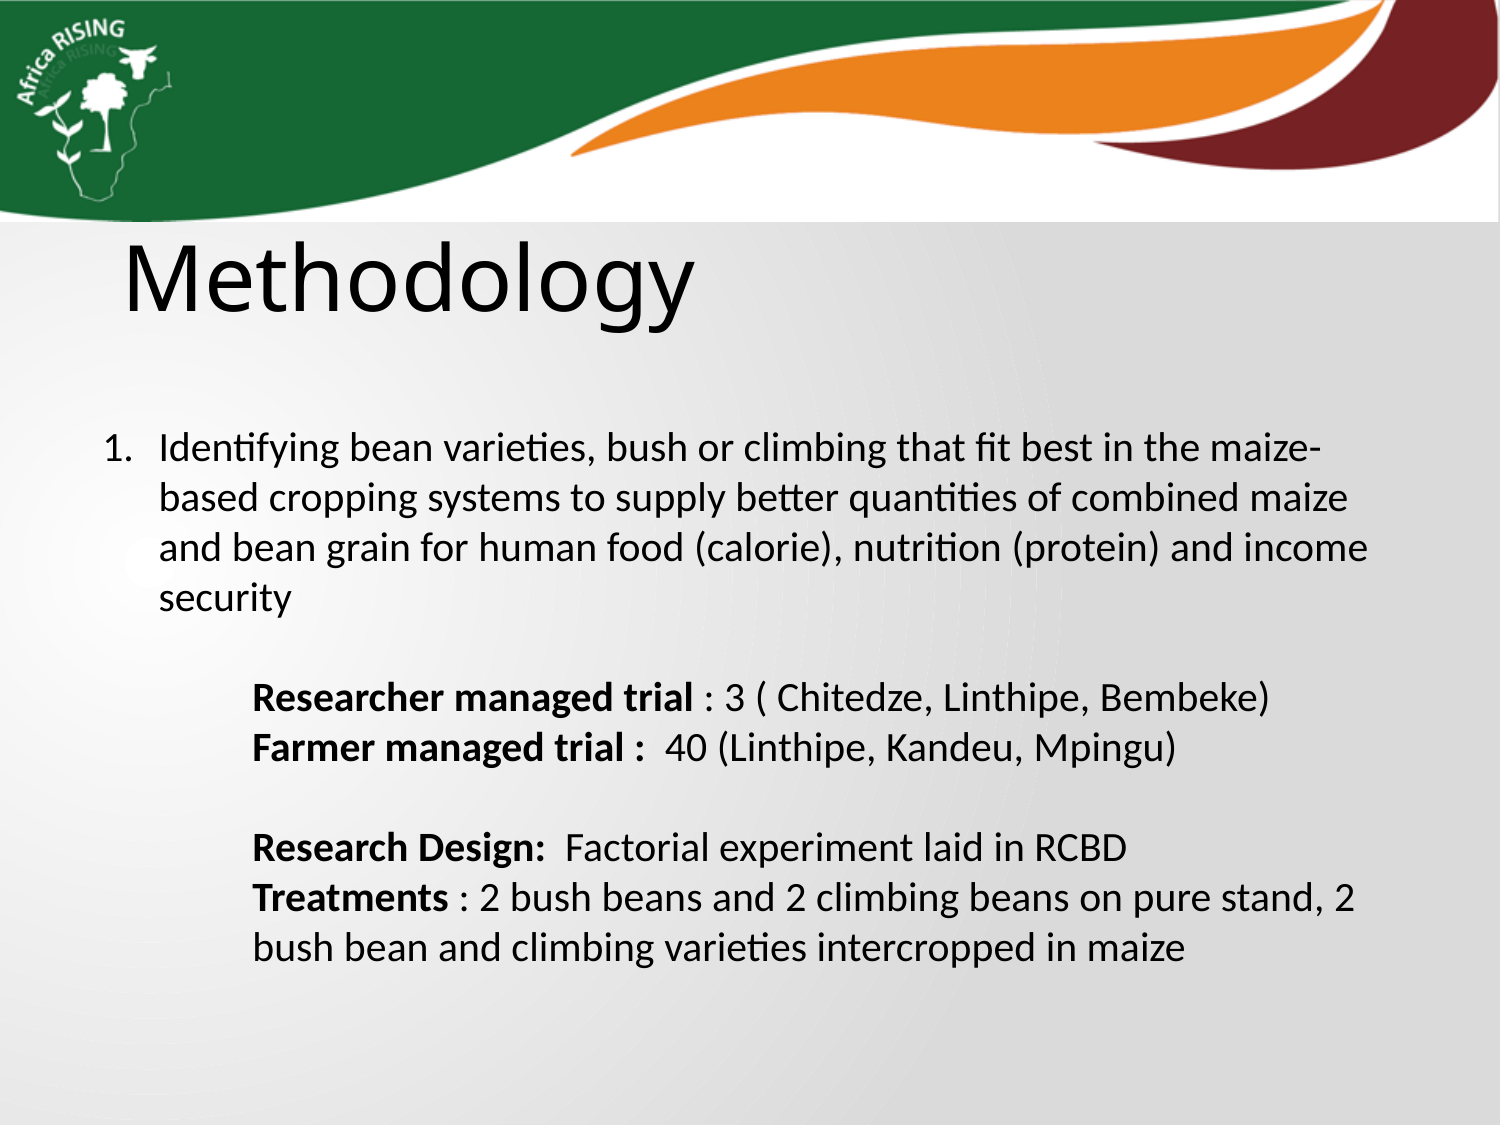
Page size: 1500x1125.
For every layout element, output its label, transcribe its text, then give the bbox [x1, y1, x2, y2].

list Methodology [87, 212, 1363, 350]
text_box Identifying bean varieties, bush or climbing that fit best in the maize-based cropping systems to supply better quantities of combined maize and bean grain for human food (calorie), nutrition (protein) and income security Researcher managed trial : 3 ( Chitedze, Linthipe, Bembeke) Farmer managed trial : 40 (Linthipe, Kandeu, Mpingu) Research Design: Factorial experiment laid in RCBD Treatments : 2 bush beans and 2 climbing beans on pure stand, 2 bush bean and climbing varieties intercropped in maize [87, 412, 1425, 1078]
picture [0, 0, 1499, 222]
